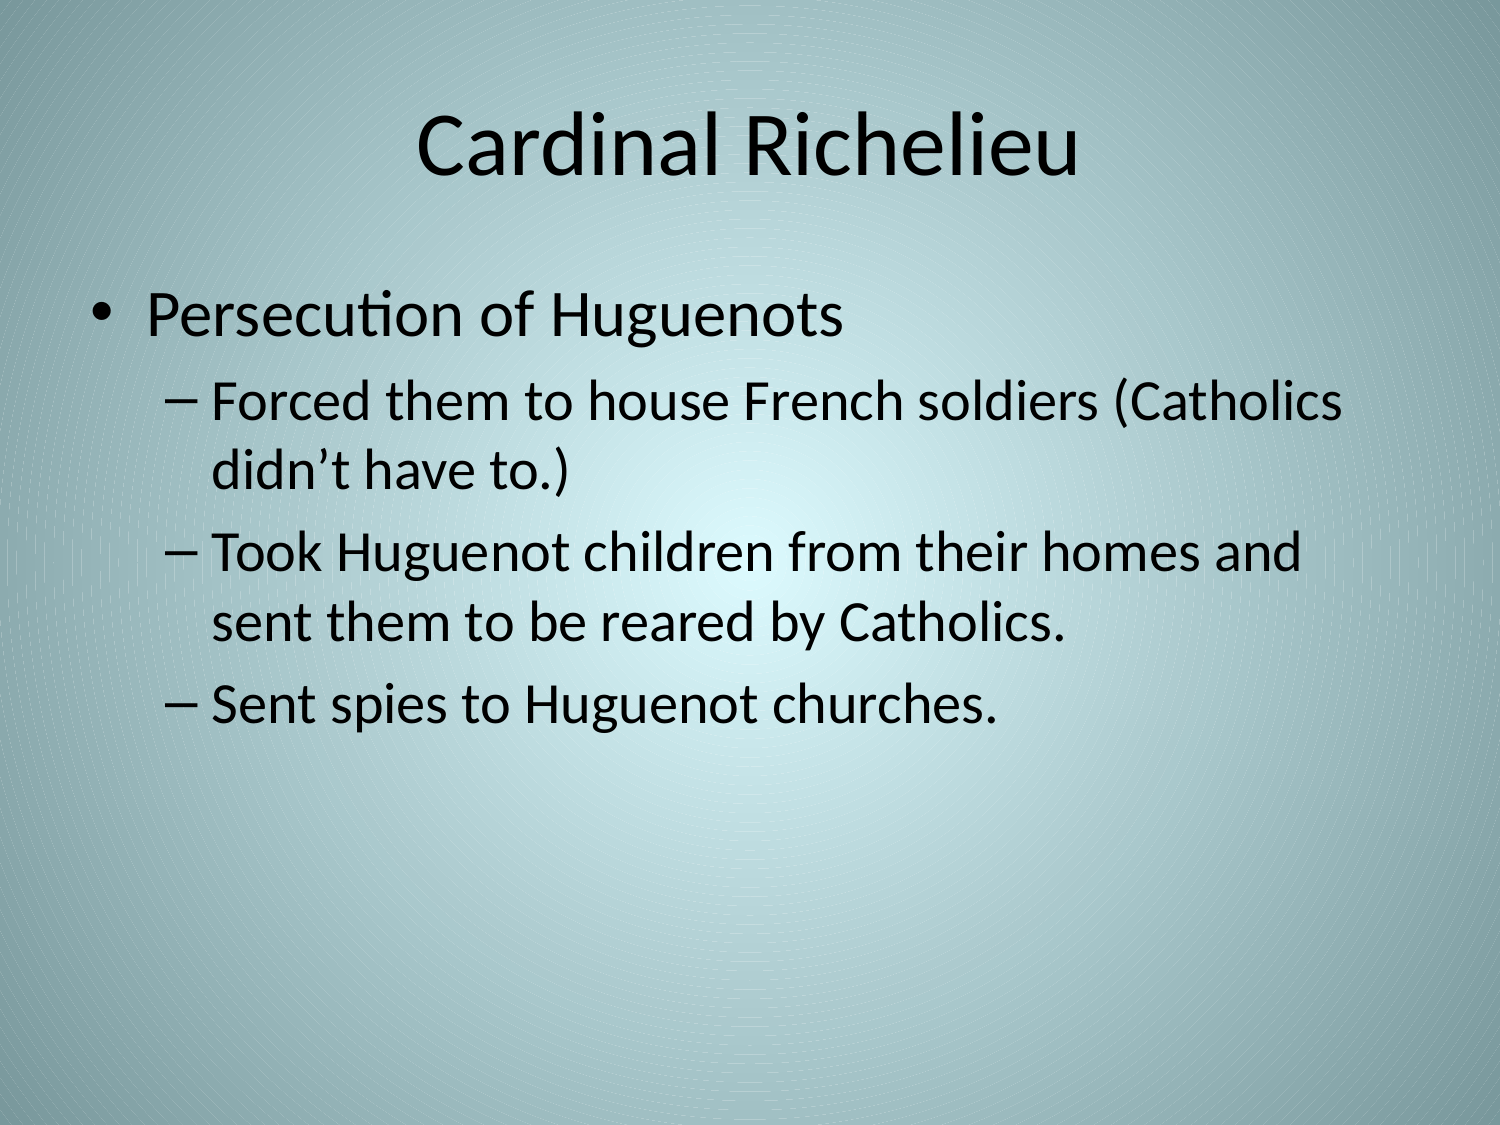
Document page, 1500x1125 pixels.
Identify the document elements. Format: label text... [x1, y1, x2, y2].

title Cardinal Richelieu [75, 45, 1425, 233]
list Persecution of Huguenots Forced them to house French soldiers (Catholics didn’t have to.) Took Huguenot children from their homes and sent them to be reared by Catholics. Sent spies to Huguenot churches. [75, 262, 1425, 1005]
